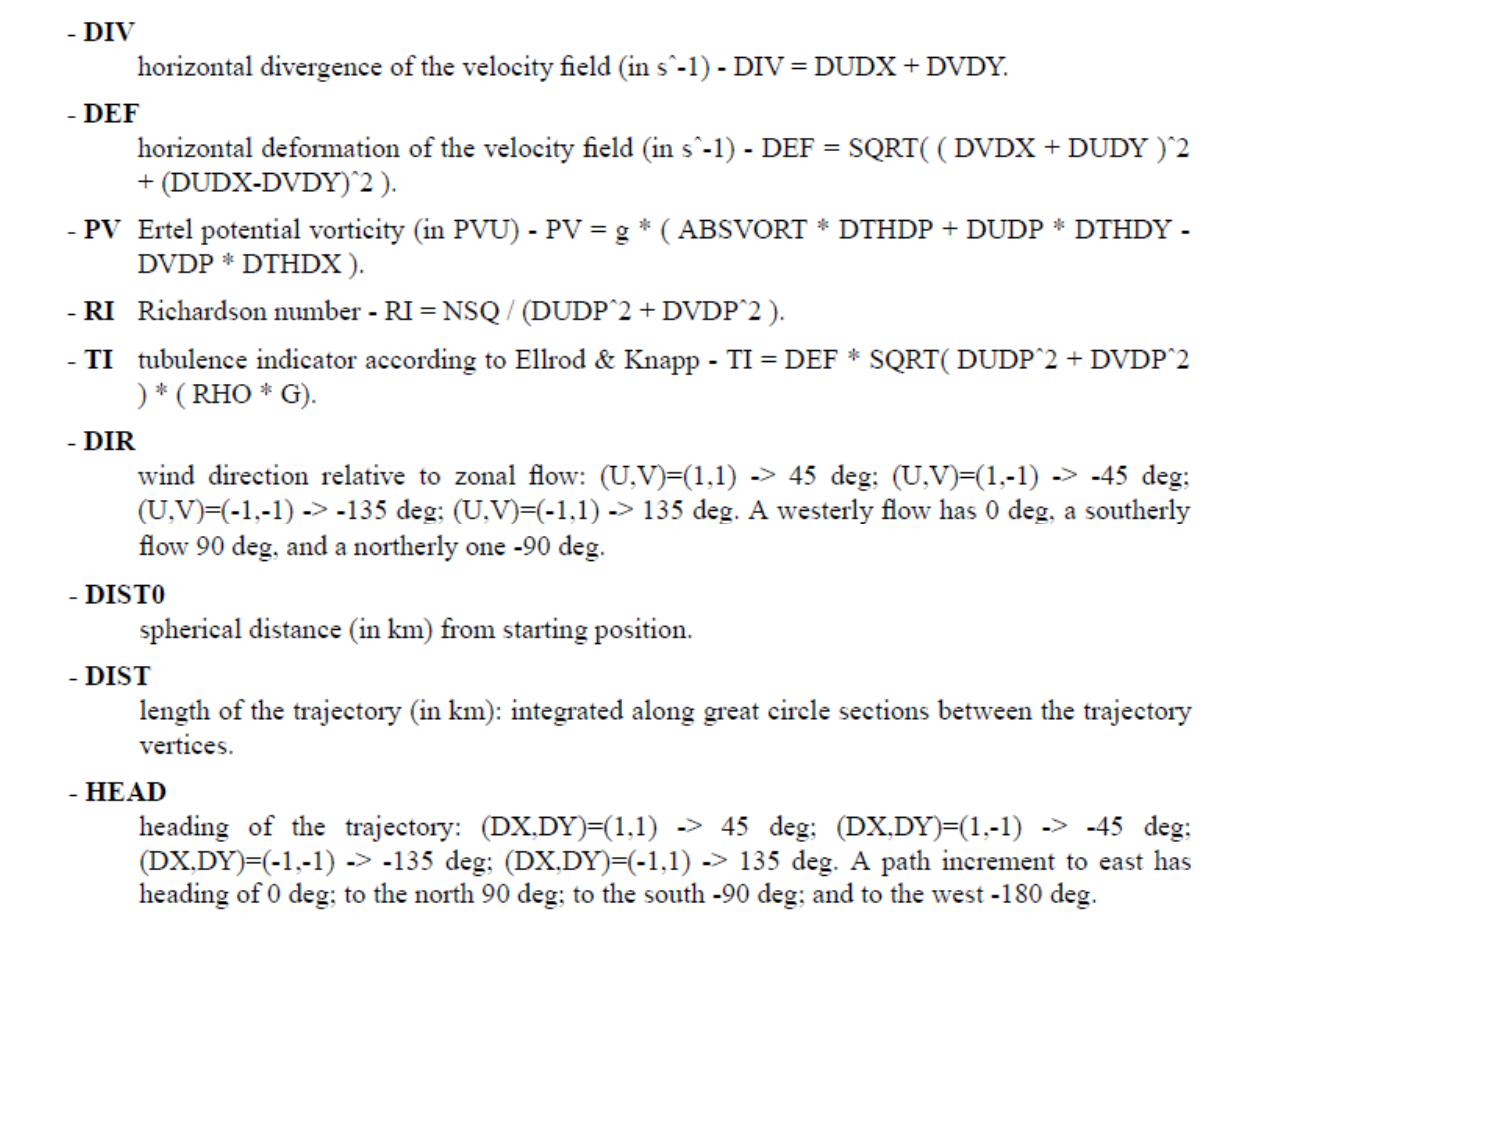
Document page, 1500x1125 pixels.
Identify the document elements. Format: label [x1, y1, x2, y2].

picture [49, 0, 1244, 915]
